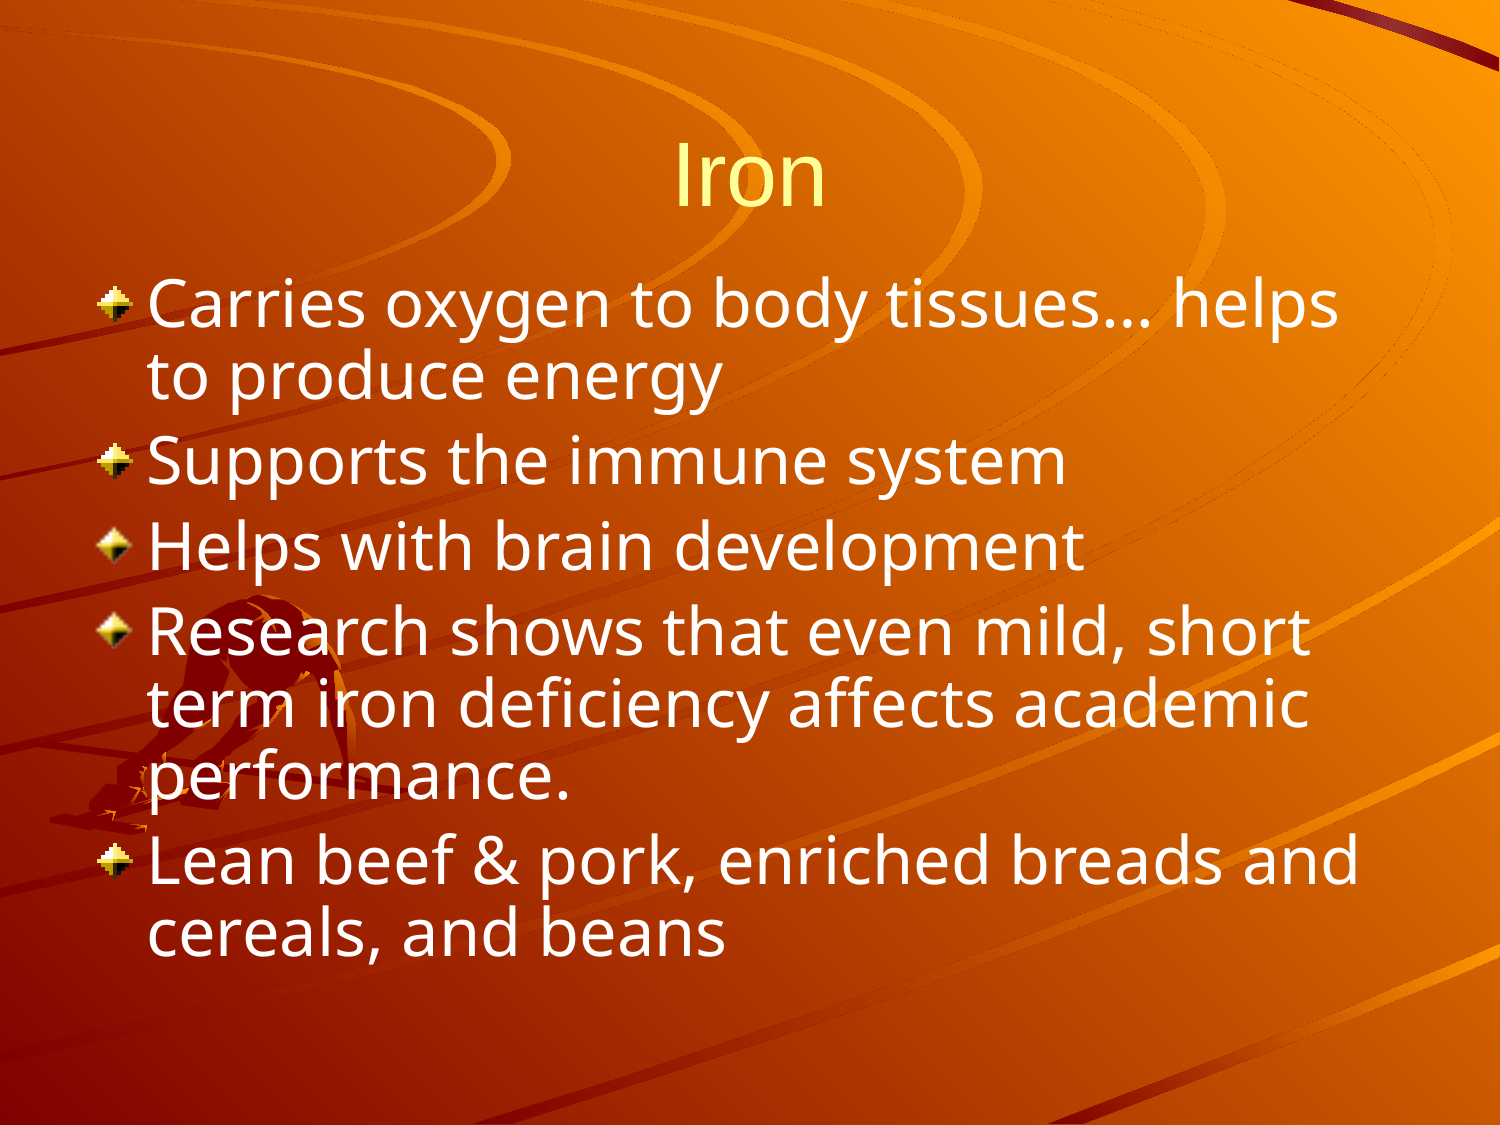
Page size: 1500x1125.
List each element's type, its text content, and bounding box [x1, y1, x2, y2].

title Iron [74, 25, 1426, 233]
picture [90, 606, 137, 653]
picture [90, 435, 137, 483]
list Carries oxygen to body tissues… helps to produce energy Supports the immune system Helps with brain development Research shows that even mild, short term iron deficiency affects academic performance. Lean beef & pork, enriched breads and cereals, and beans [74, 262, 1426, 1006]
picture [90, 278, 137, 326]
picture [90, 521, 137, 568]
picture [90, 835, 137, 883]
